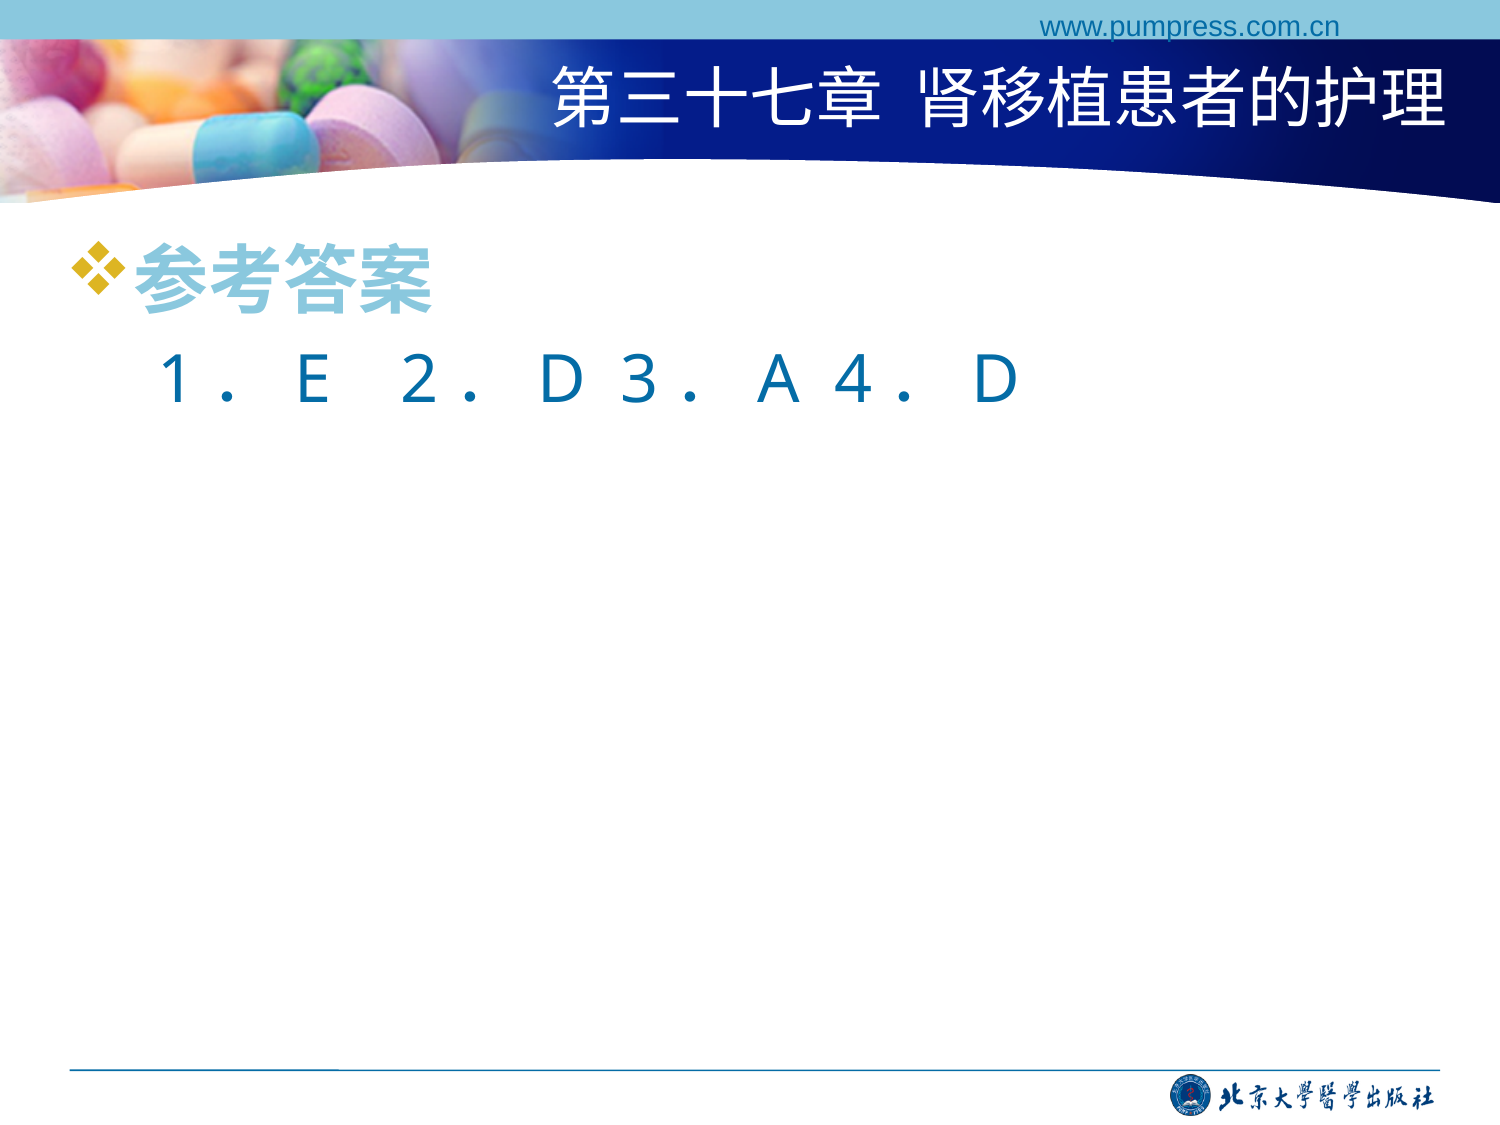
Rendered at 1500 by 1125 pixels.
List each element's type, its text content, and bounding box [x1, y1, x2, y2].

picture [1170, 1074, 1436, 1118]
list 参考答案 1．E 2．D 3．A 4．D [49, 224, 1463, 1026]
picture [0, 40, 1500, 203]
slide_number www.pumpress.com.cn [1025, 0, 1463, 38]
title 第三十七章 肾移植患者的护理 [137, 49, 1463, 143]
